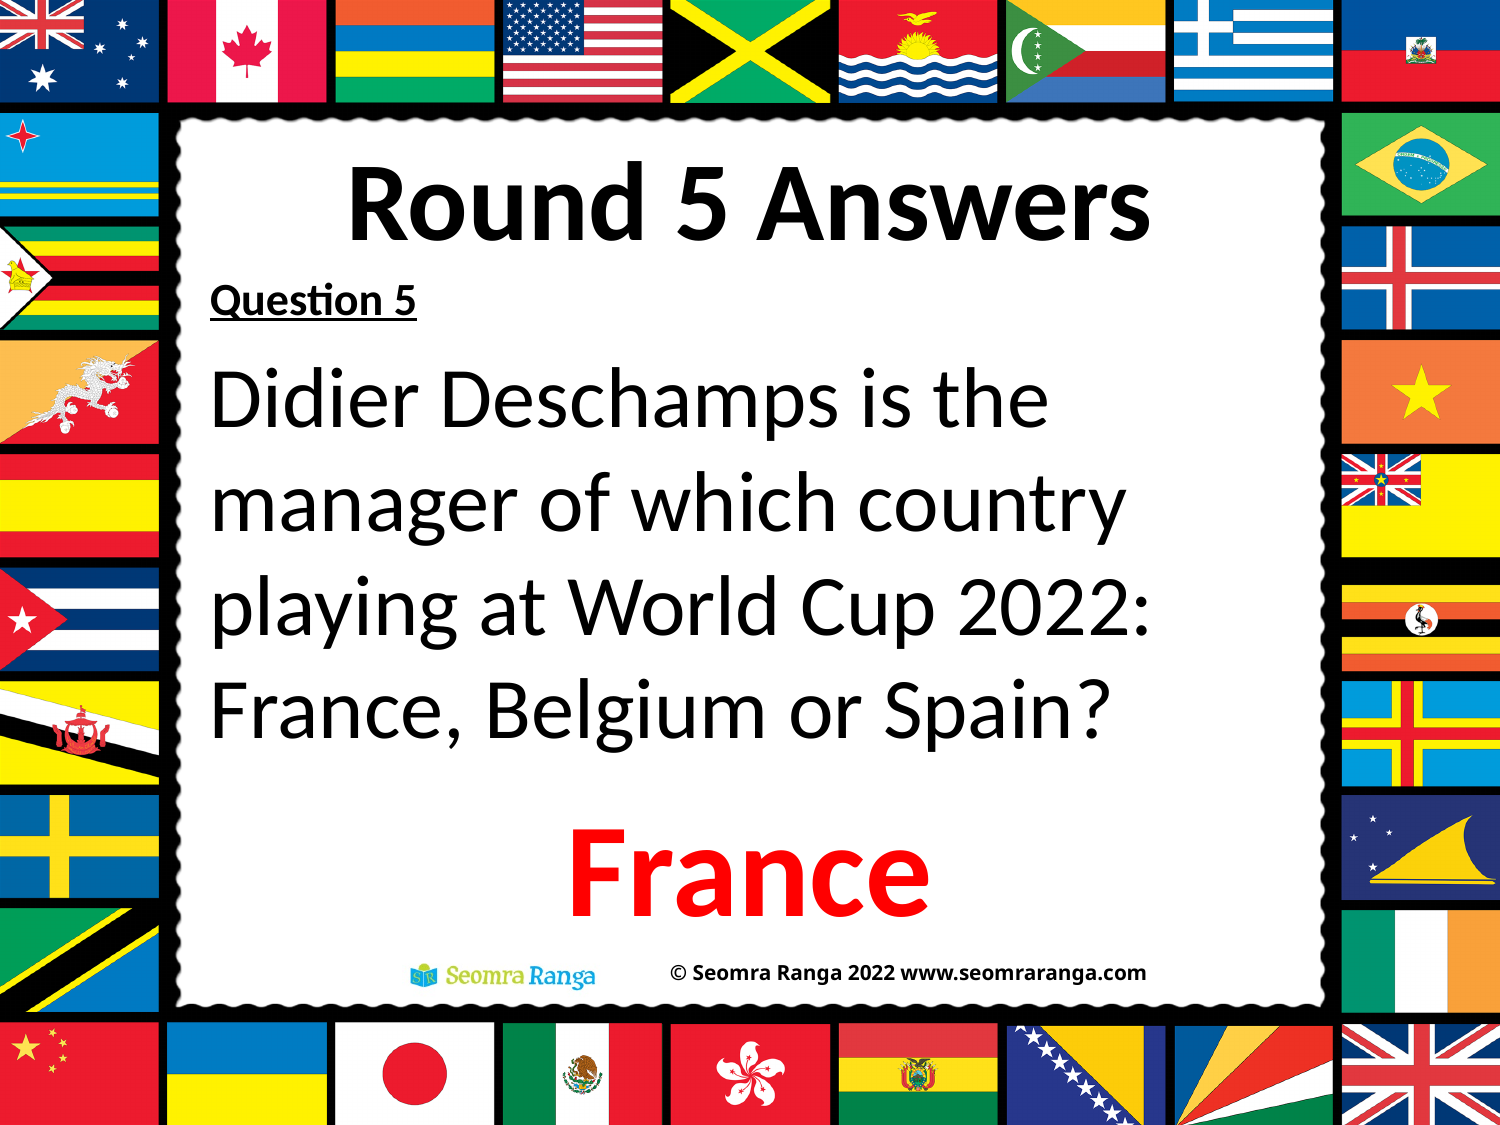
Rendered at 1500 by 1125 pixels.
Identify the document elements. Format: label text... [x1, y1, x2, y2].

picture [0, 0, 1500, 1125]
list Question 5 Didier Deschamps is the manager of which country playing at World Cup 2022: France, Belgium or Spain? France [194, 261, 1306, 953]
title Round 5 Answers [183, 101, 1317, 290]
text_box © Seomra Ranga 2022 www.seomraranga.com [631, 953, 1187, 993]
picture [10, 122, 36, 150]
